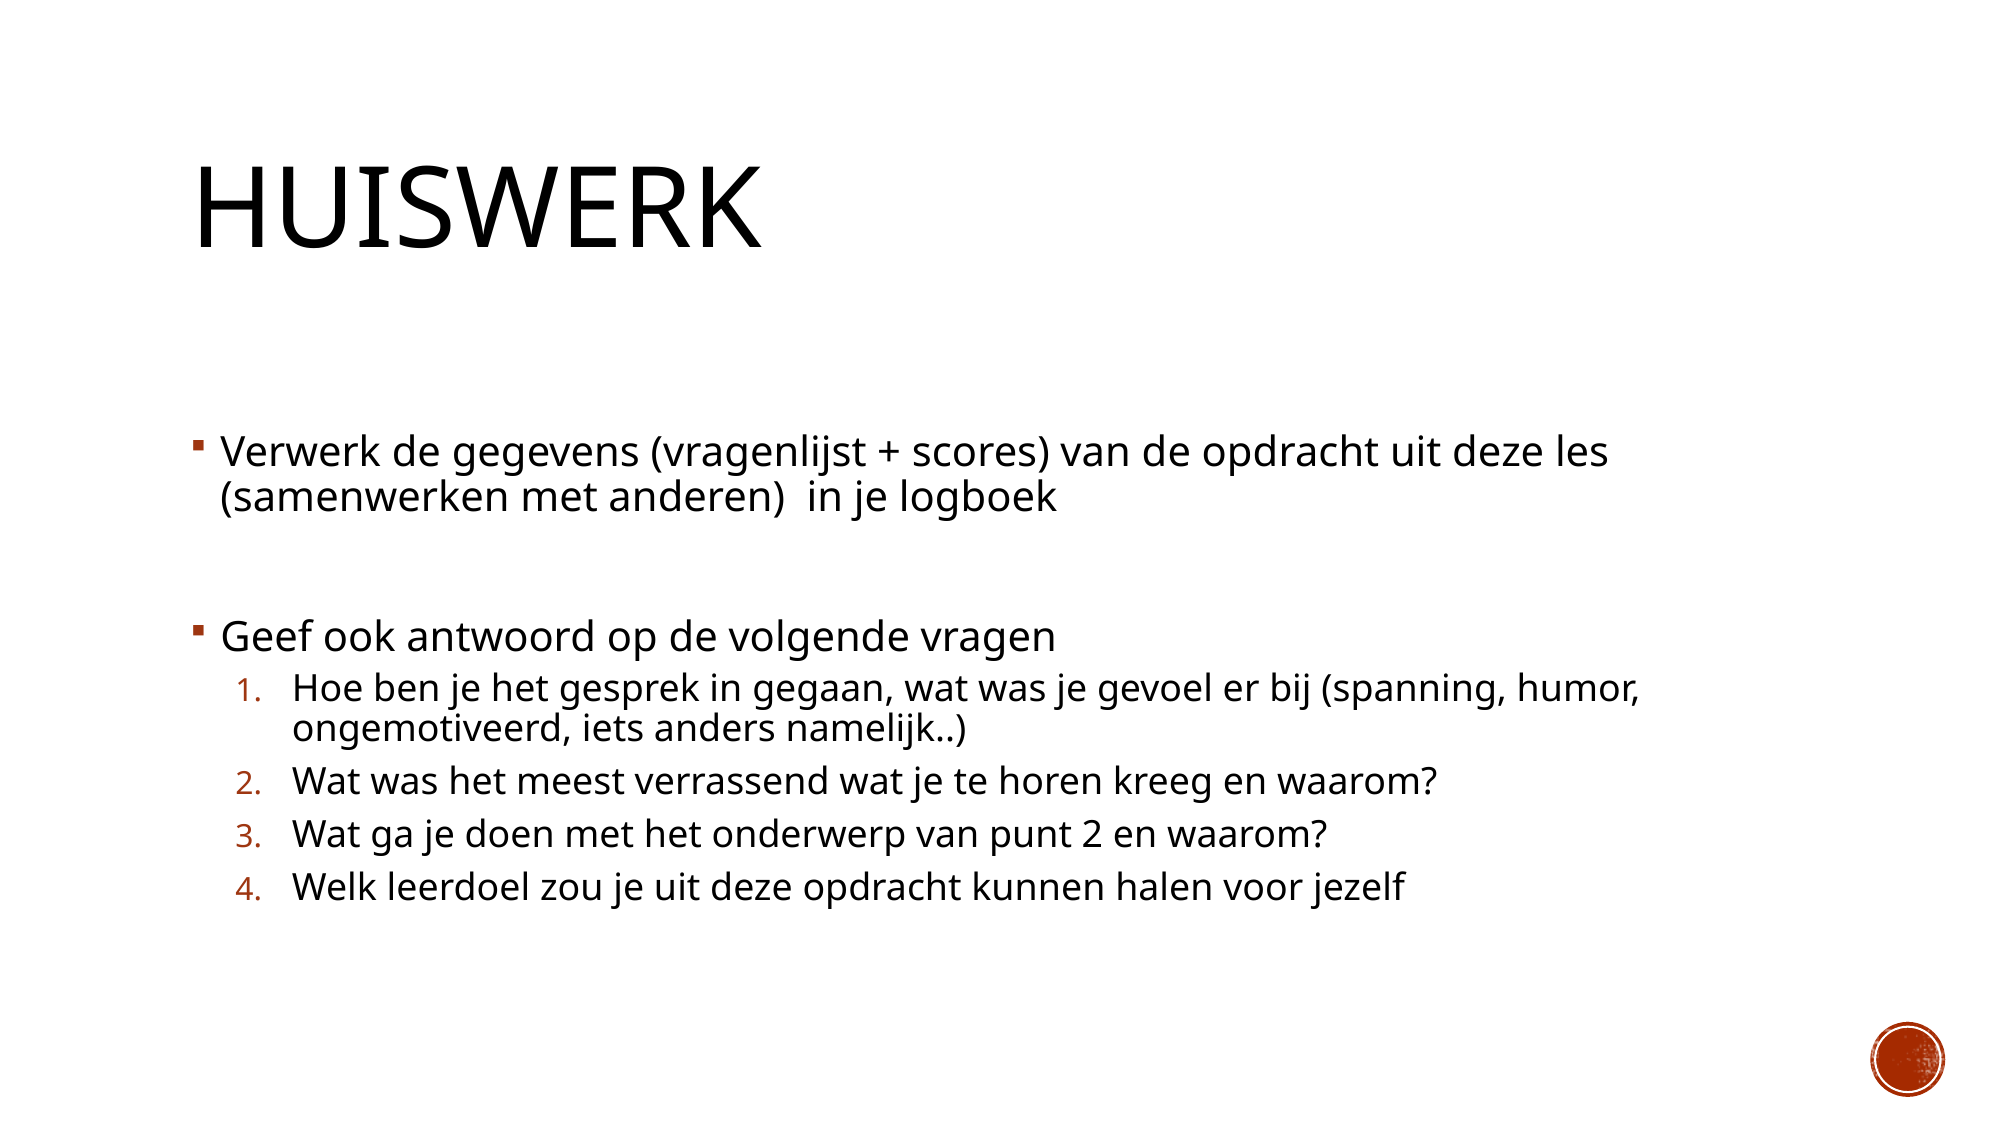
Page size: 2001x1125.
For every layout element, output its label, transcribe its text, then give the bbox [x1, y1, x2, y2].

list Verwerk de gegevens (vragenlijst + scores) van de opdracht uit deze les (samenwerken met anderen) in je logboek Geef ook antwoord op de volgende vragen Hoe ben je het gesprek in gegaan, wat was je gevoel er bij (spanning, humor, ongemotiveerd, iets anders namelijk..) Wat was het meest verrassend wat je te horen kreeg en waarom? Wat ga je doen met het onderwerp van punt 2 en waarom? Welk leerdoel zou je uit deze opdracht kunnen halen voor jezelf [175, 348, 1826, 1013]
title huiswerk [175, 79, 1826, 344]
